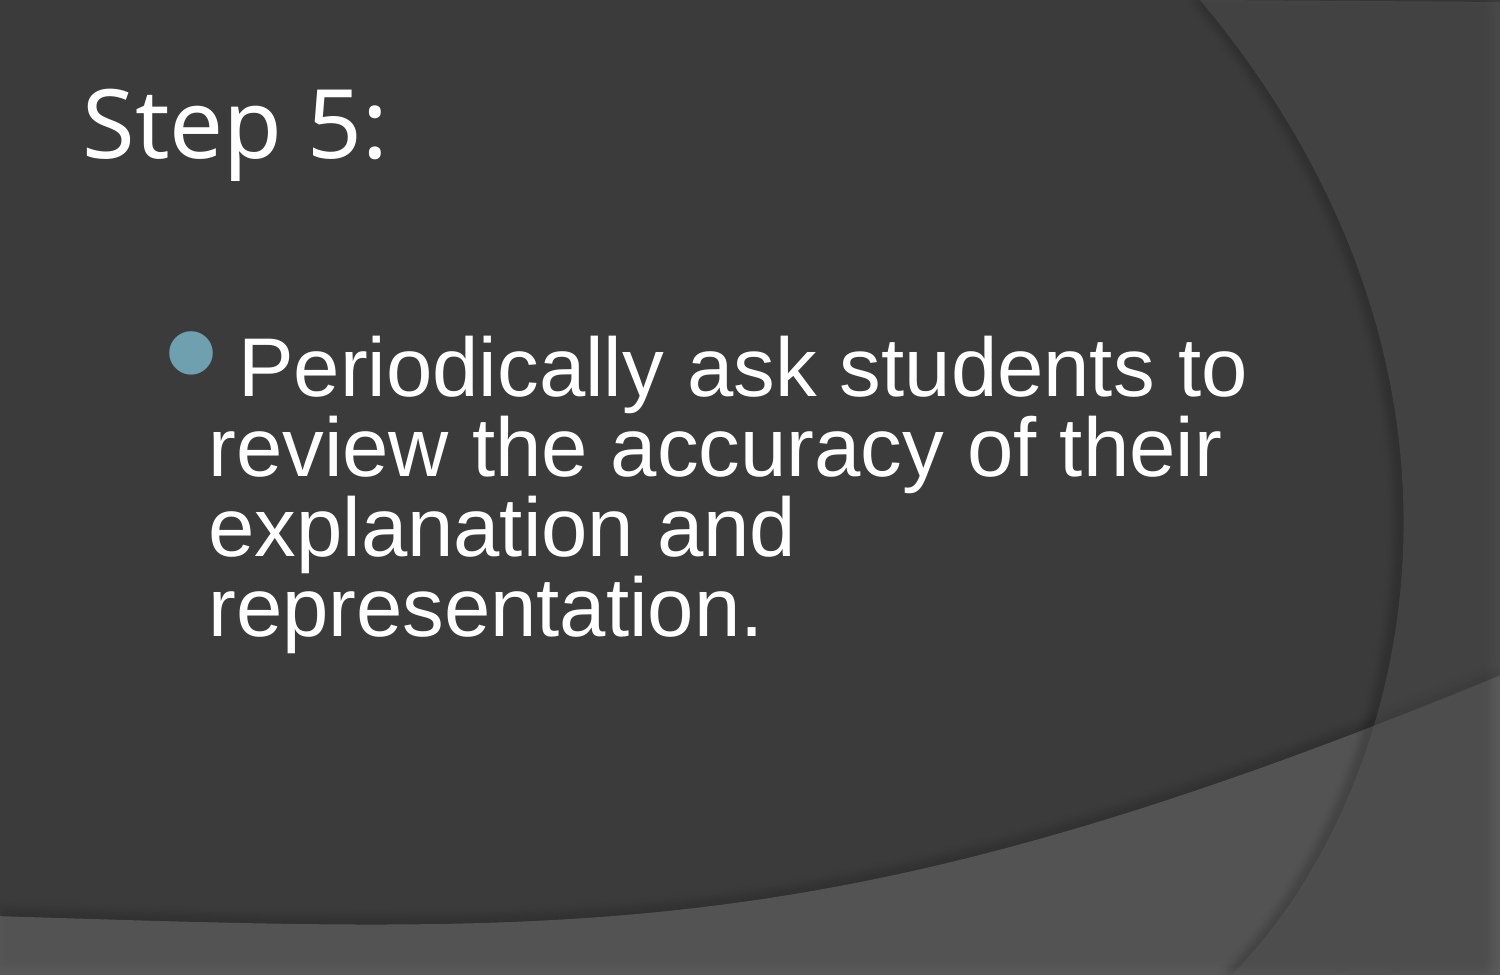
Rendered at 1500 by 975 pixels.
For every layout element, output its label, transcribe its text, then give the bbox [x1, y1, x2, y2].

title Step 5: [74, 38, 1301, 202]
list Periodically ask students to review the accuracy of their explanation and representation. [74, 324, 1301, 872]
